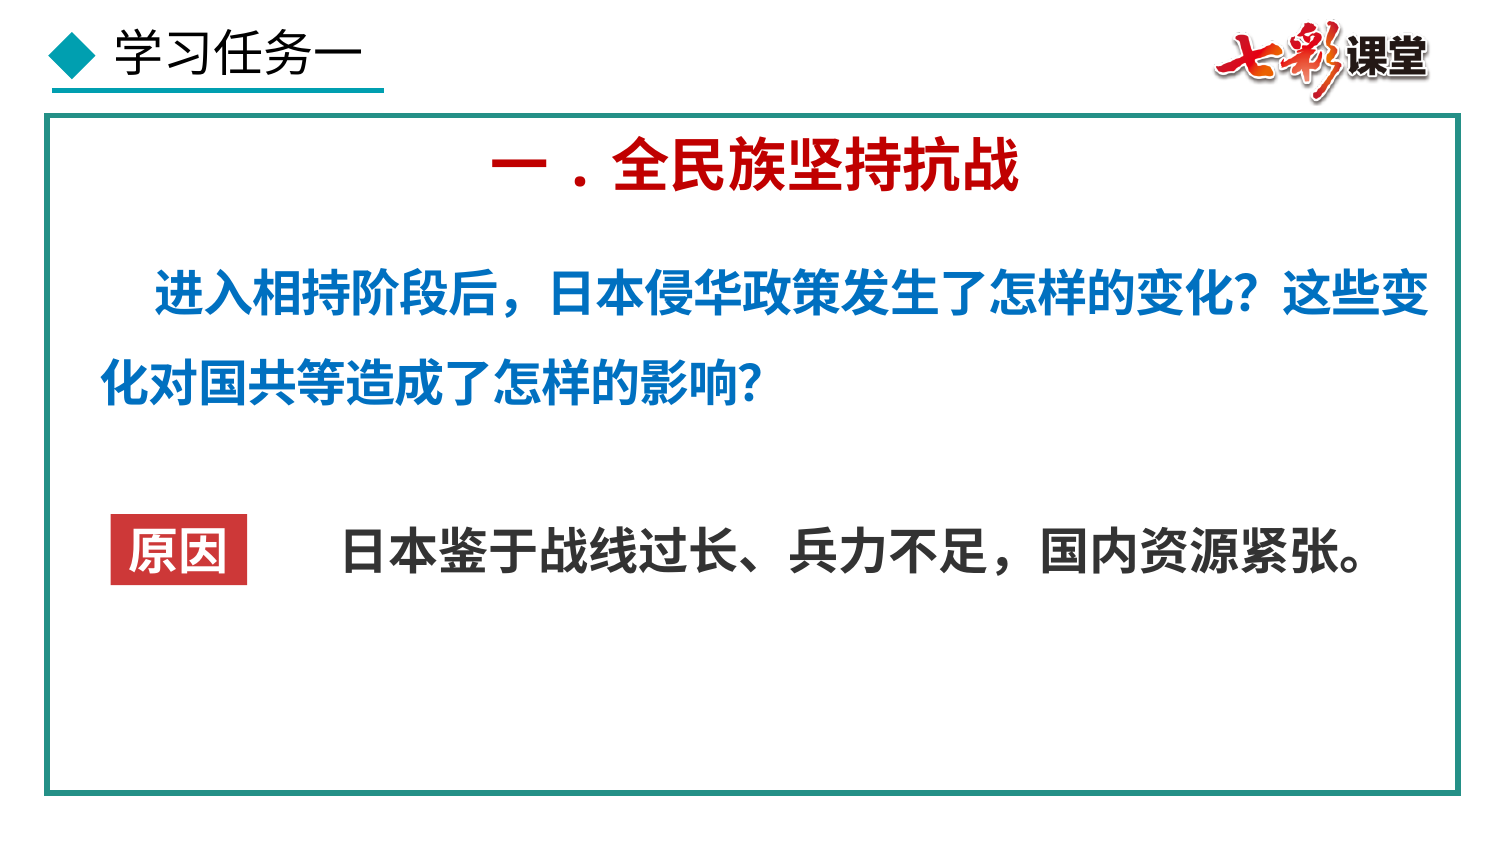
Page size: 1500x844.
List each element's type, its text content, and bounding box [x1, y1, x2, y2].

picture [1210, 15, 1434, 106]
text_box 一.全民族坚持抗战 [49, 128, 1461, 199]
text_box 原因 [110, 514, 248, 586]
text_box 日本鉴于战线过长、兵力不足，国内资源紧张。 [315, 514, 1413, 586]
text_box 进入相持阶段后，日本侵华政策发生了怎样的变化？这些变化对国共等造成了怎样的影响？ [88, 225, 1449, 418]
